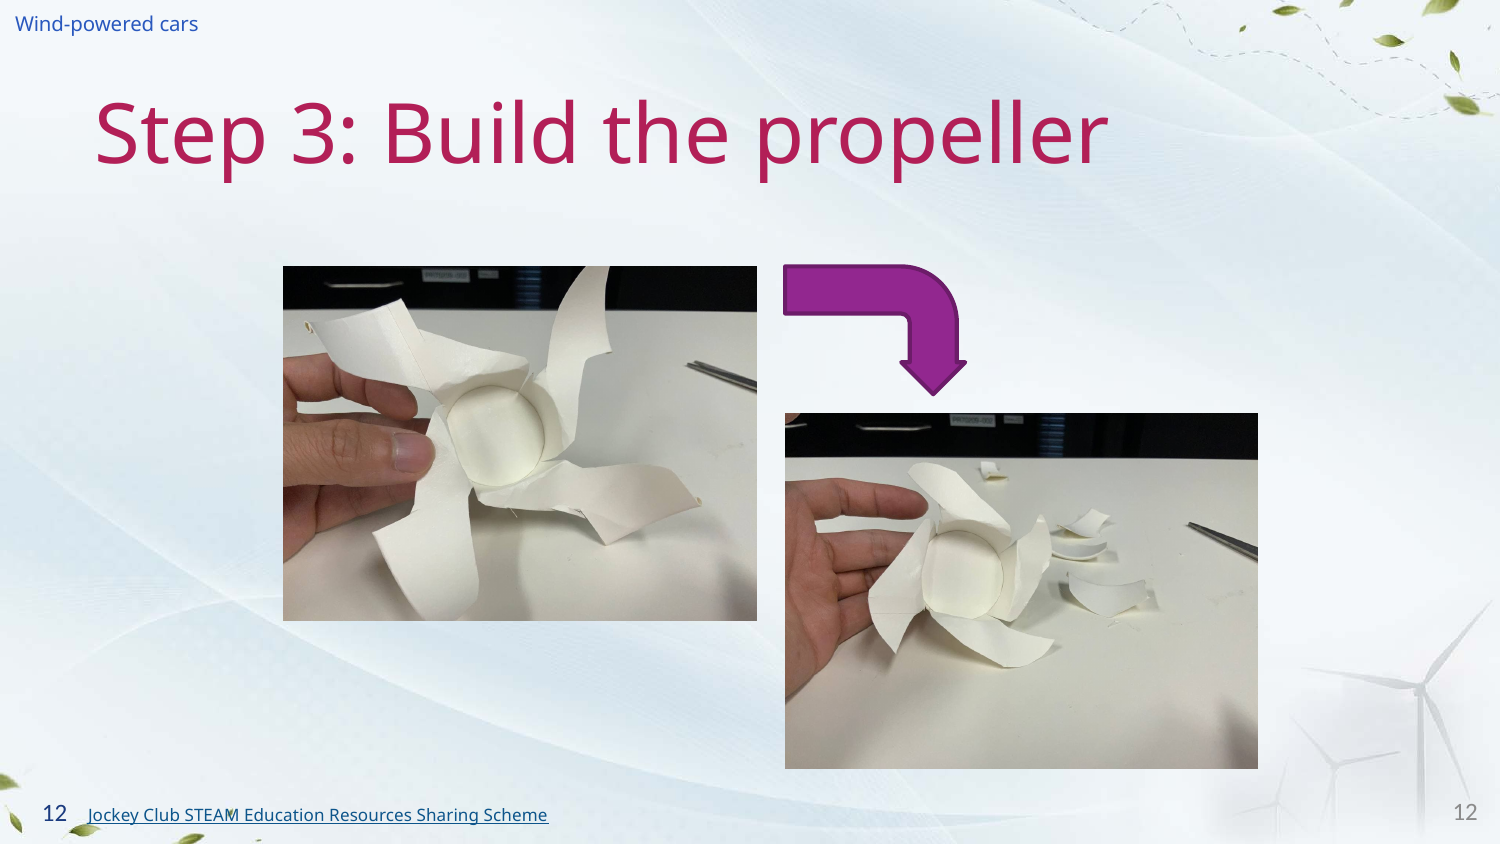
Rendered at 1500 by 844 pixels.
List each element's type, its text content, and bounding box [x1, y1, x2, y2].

text_box [783, 264, 968, 397]
slide_number 12 [1405, 786, 1490, 832]
picture [0, 0, 1500, 844]
title Step 3: Build the propeller [83, 75, 1141, 238]
